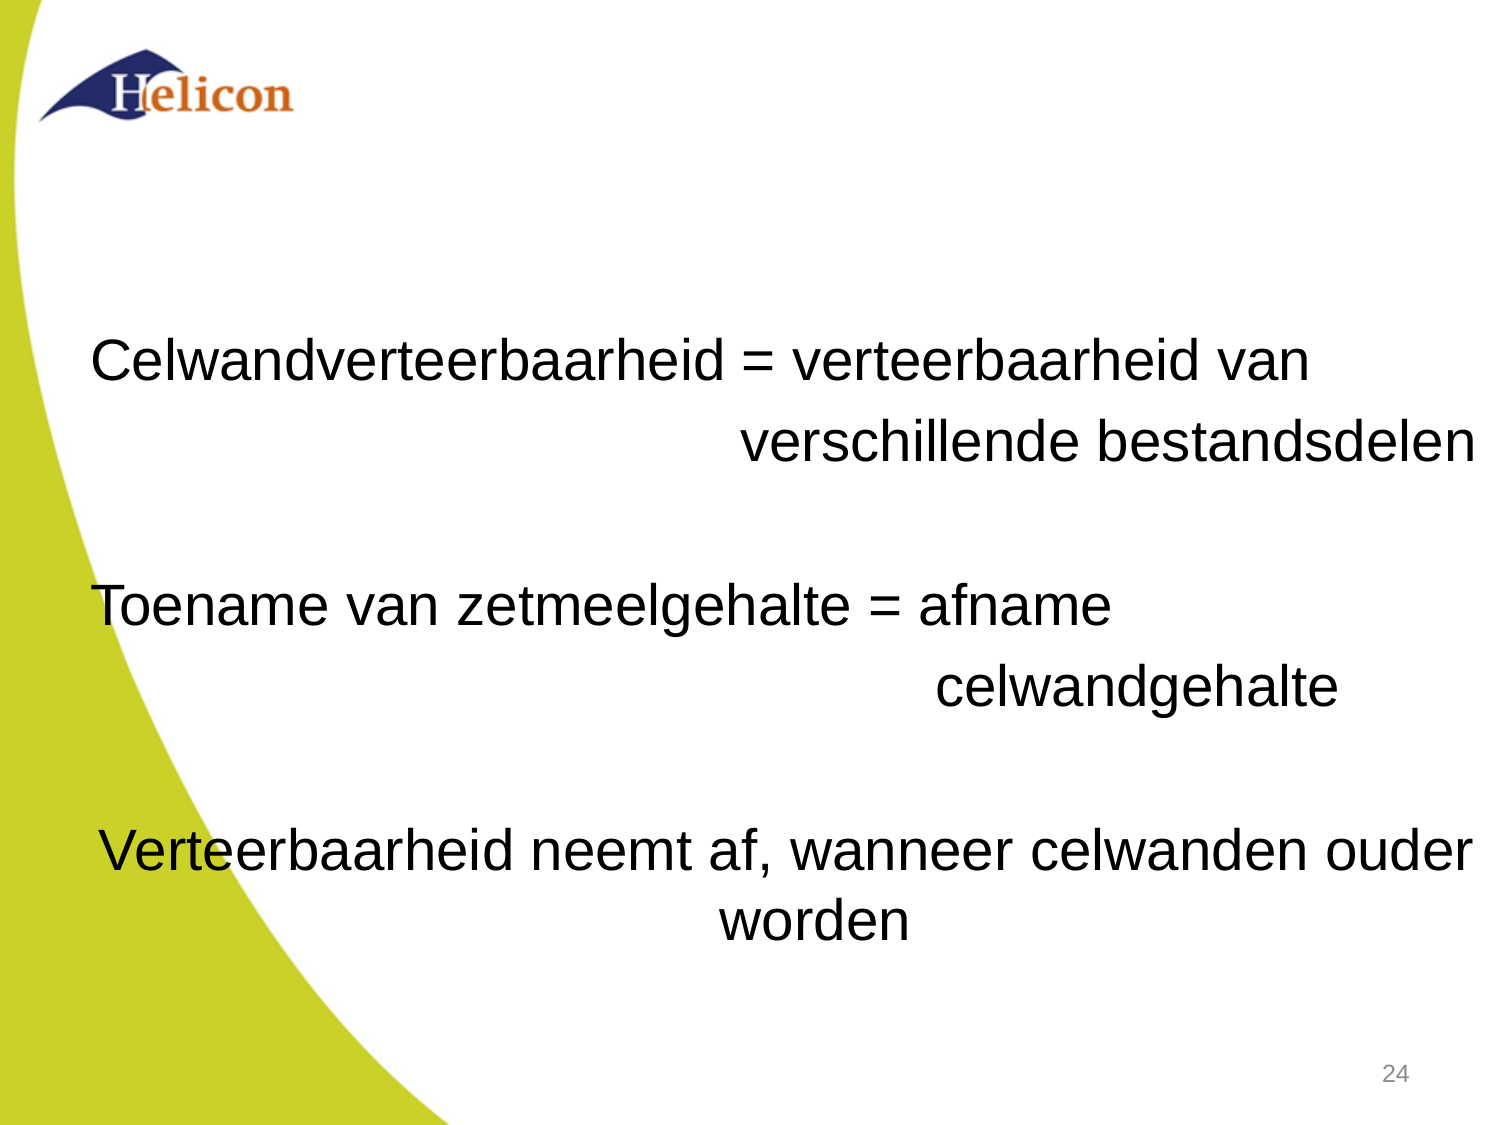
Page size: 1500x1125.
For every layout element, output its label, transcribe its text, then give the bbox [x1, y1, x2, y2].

list Celwandverteerbaarheid = verteerbaarheid van verschillende bestandsdelen Toename van zetmeelgehalte = afname celwandgehalte Verteerbaarheid neemt af, wanneer celwanden ouder worden [75, 314, 1500, 990]
slide_number 24 [1074, 1042, 1425, 1103]
picture [0, 0, 1500, 1125]
